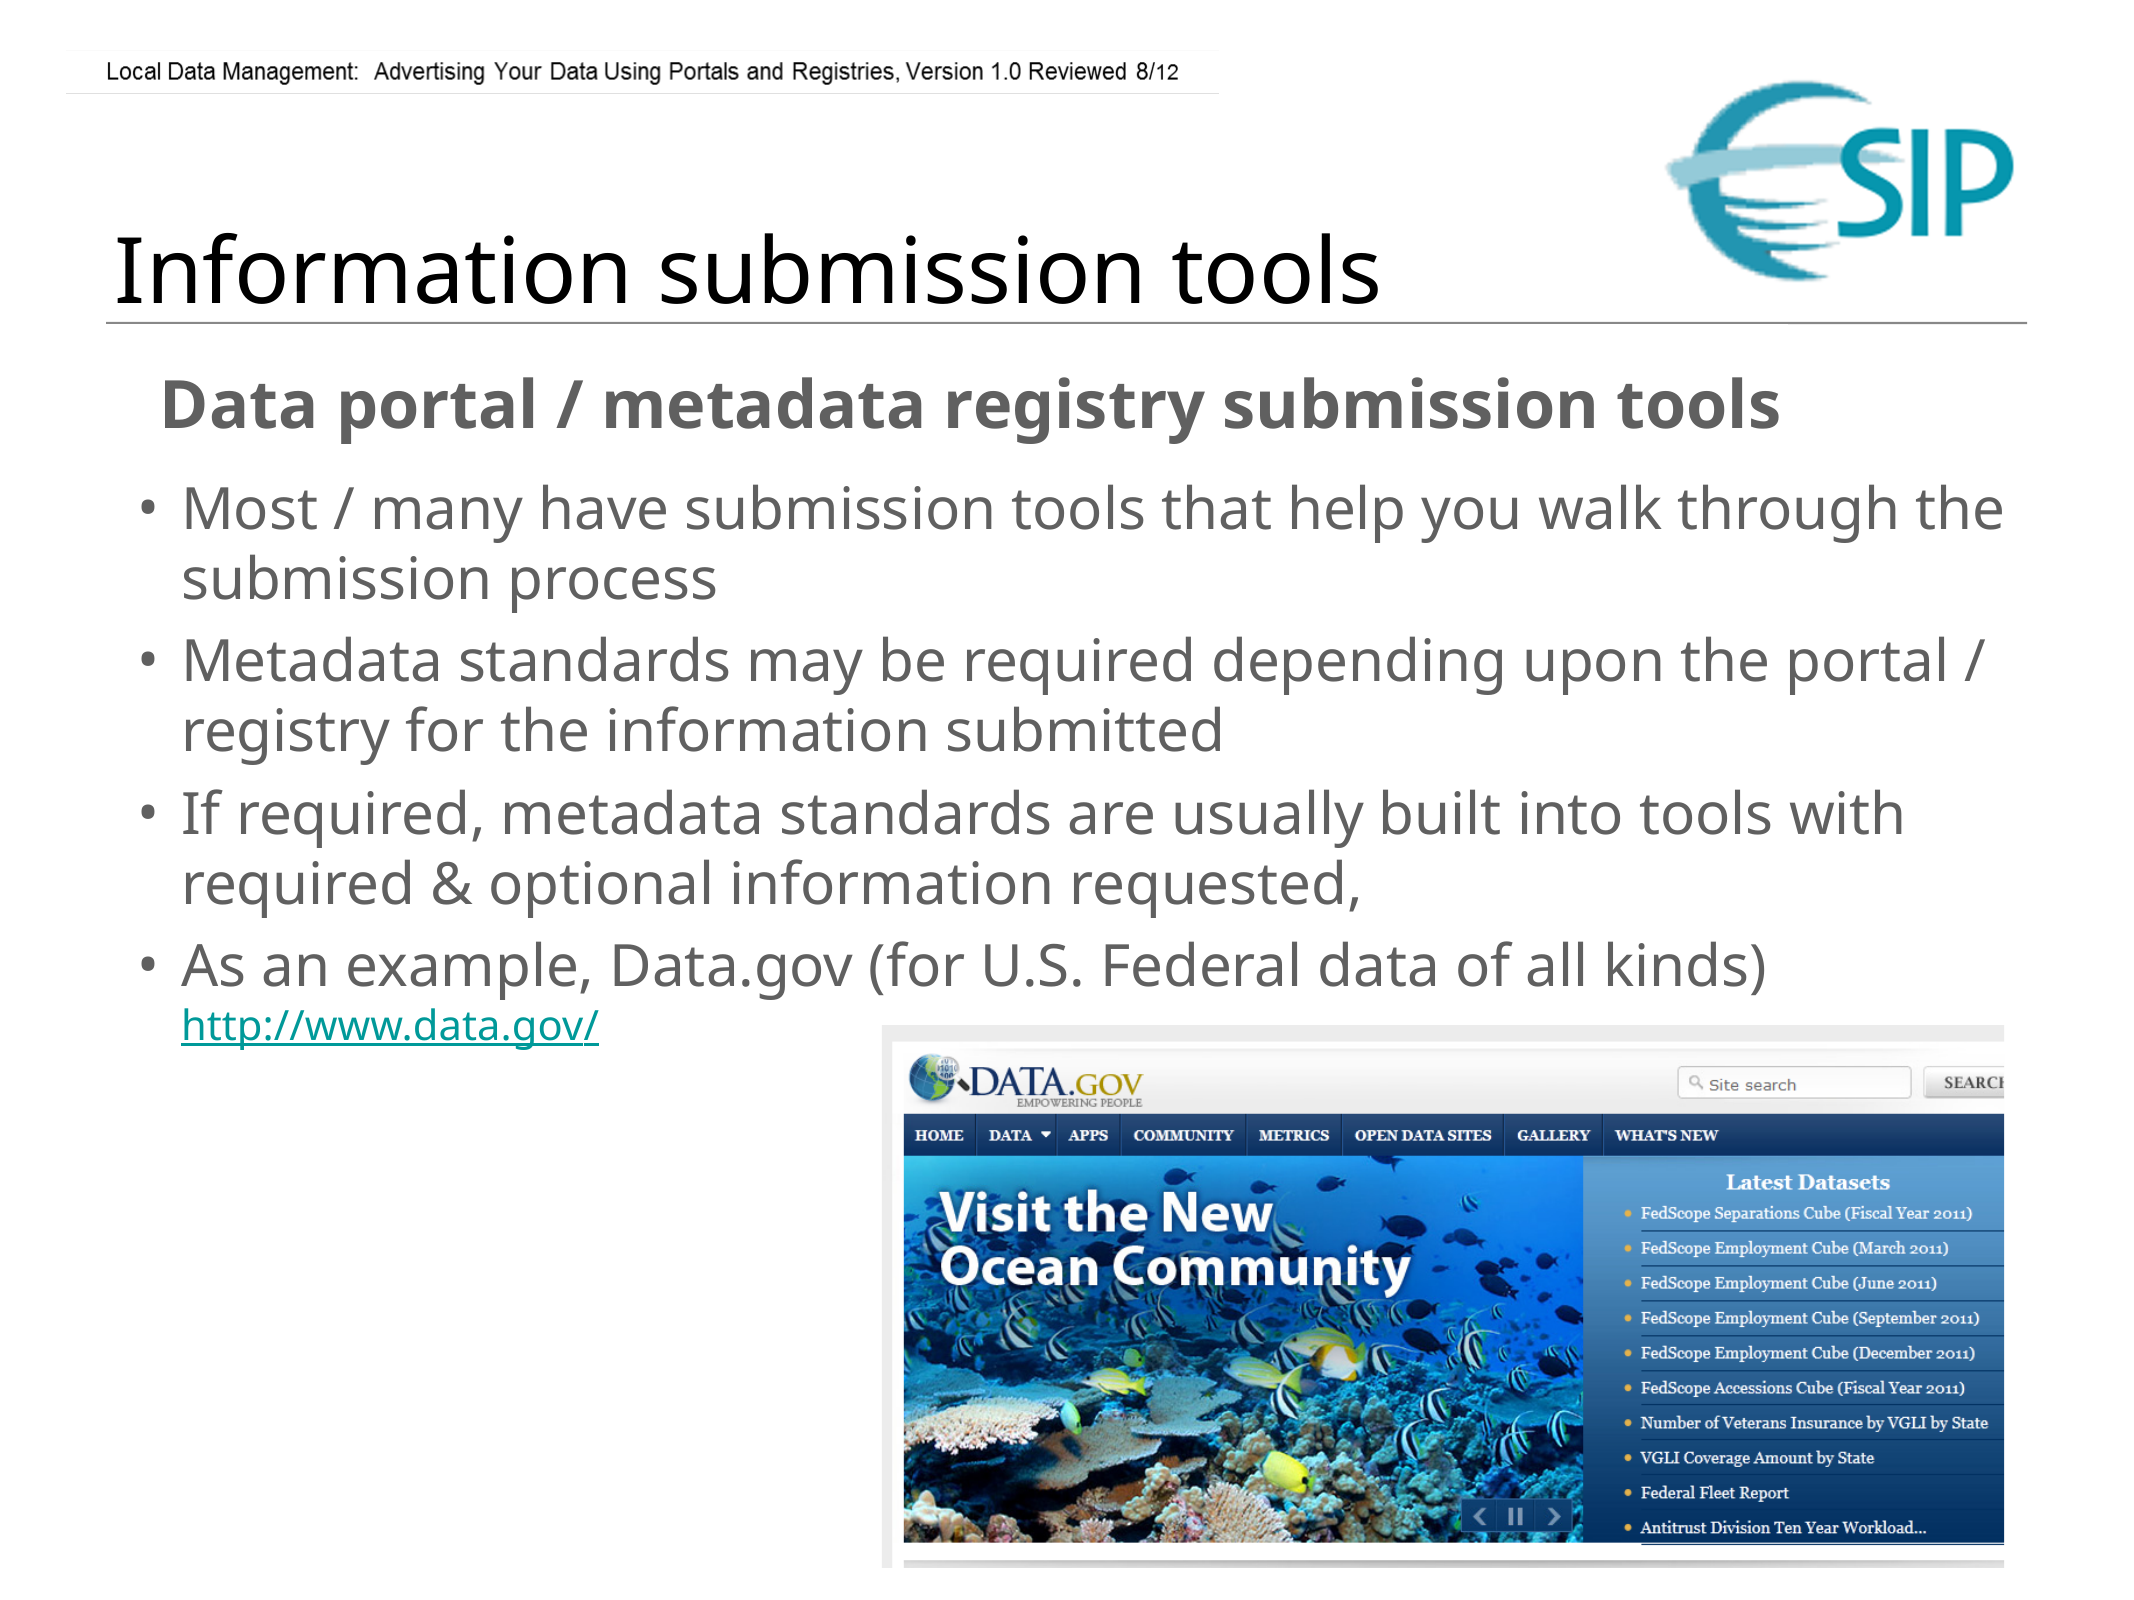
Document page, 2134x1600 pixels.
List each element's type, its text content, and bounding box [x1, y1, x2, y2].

picture [881, 1024, 2005, 1568]
list Most / many have submission tools that help you walk through the submission process Metadata standards may be required depending upon the portal / registry for the information submitted If required, metadata standards are usually built into tools with required & optional information requested, As an example, Data.gov (for U.S. Federal data of all kinds) http://www.data.gov/ [129, 462, 2042, 1318]
title Information submission tools [106, 137, 2027, 331]
list Data portal / metadata registry submission tools [151, 350, 2002, 450]
picture [1654, 62, 2030, 286]
picture [66, 49, 1219, 101]
